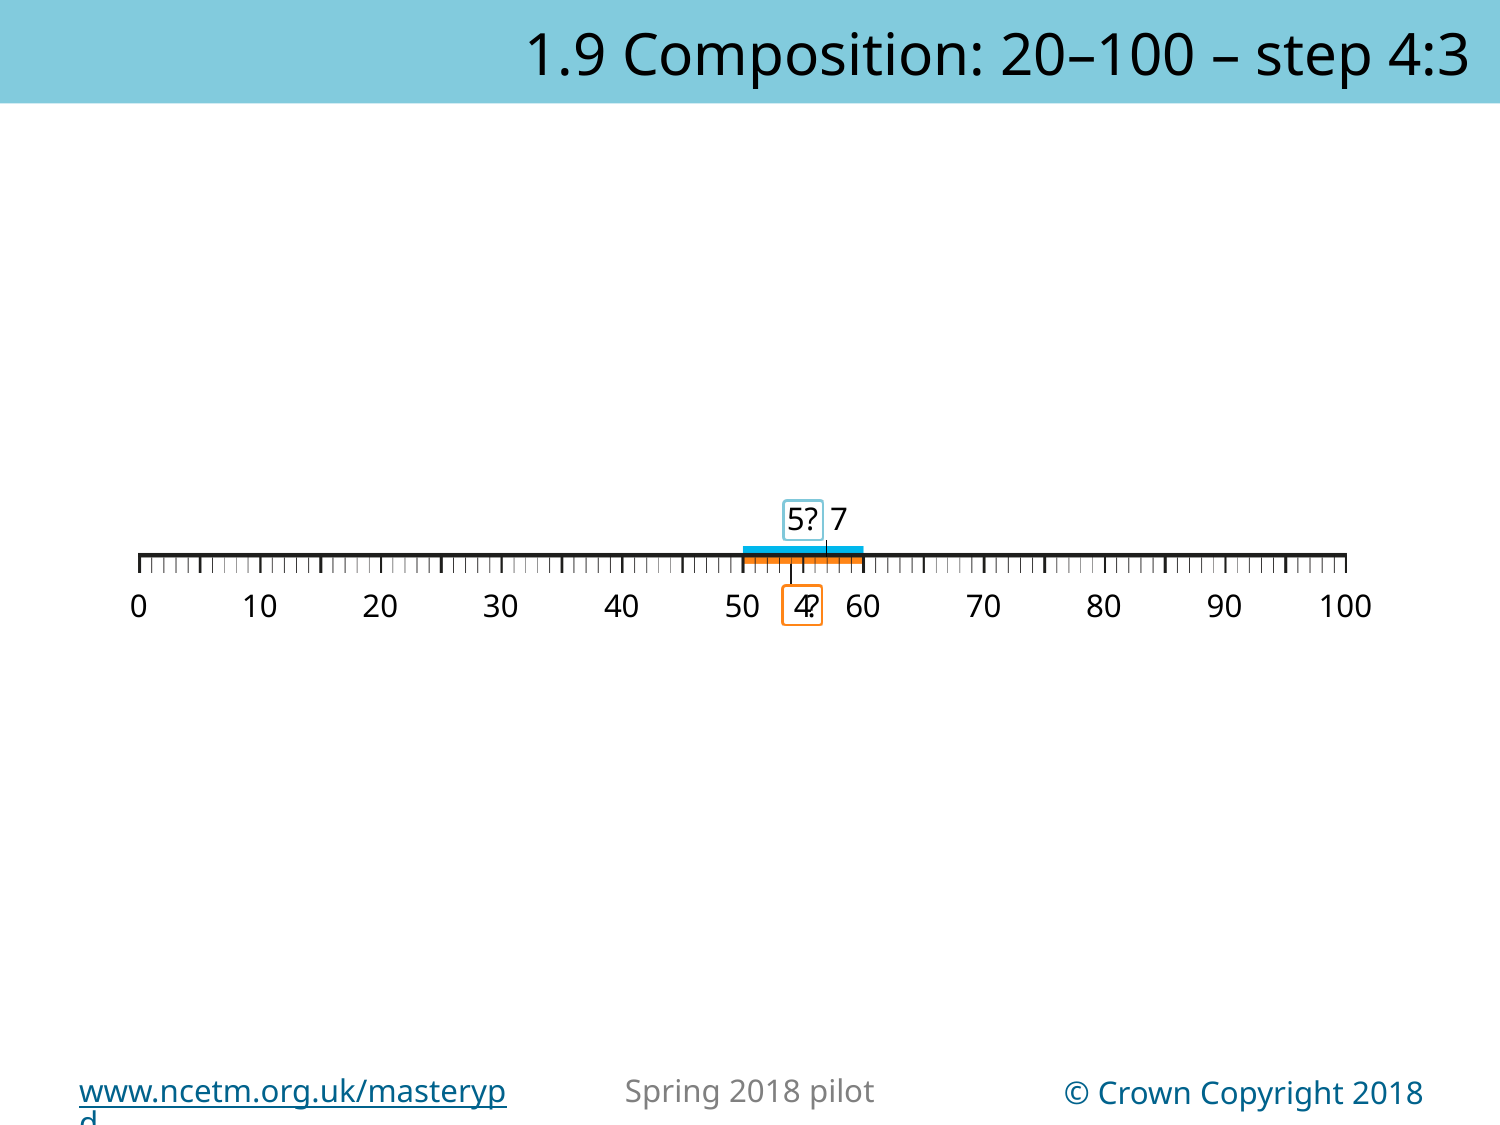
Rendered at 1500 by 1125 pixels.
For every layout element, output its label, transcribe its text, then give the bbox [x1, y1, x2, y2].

list 1.9 Composition: 20–100 – step 4:3 [0, 0, 1500, 104]
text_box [115, 546, 1387, 632]
picture [781, 584, 824, 626]
text_box 5? [771, 491, 834, 544]
text_box 7 [826, 499, 846, 532]
picture [781, 499, 824, 541]
